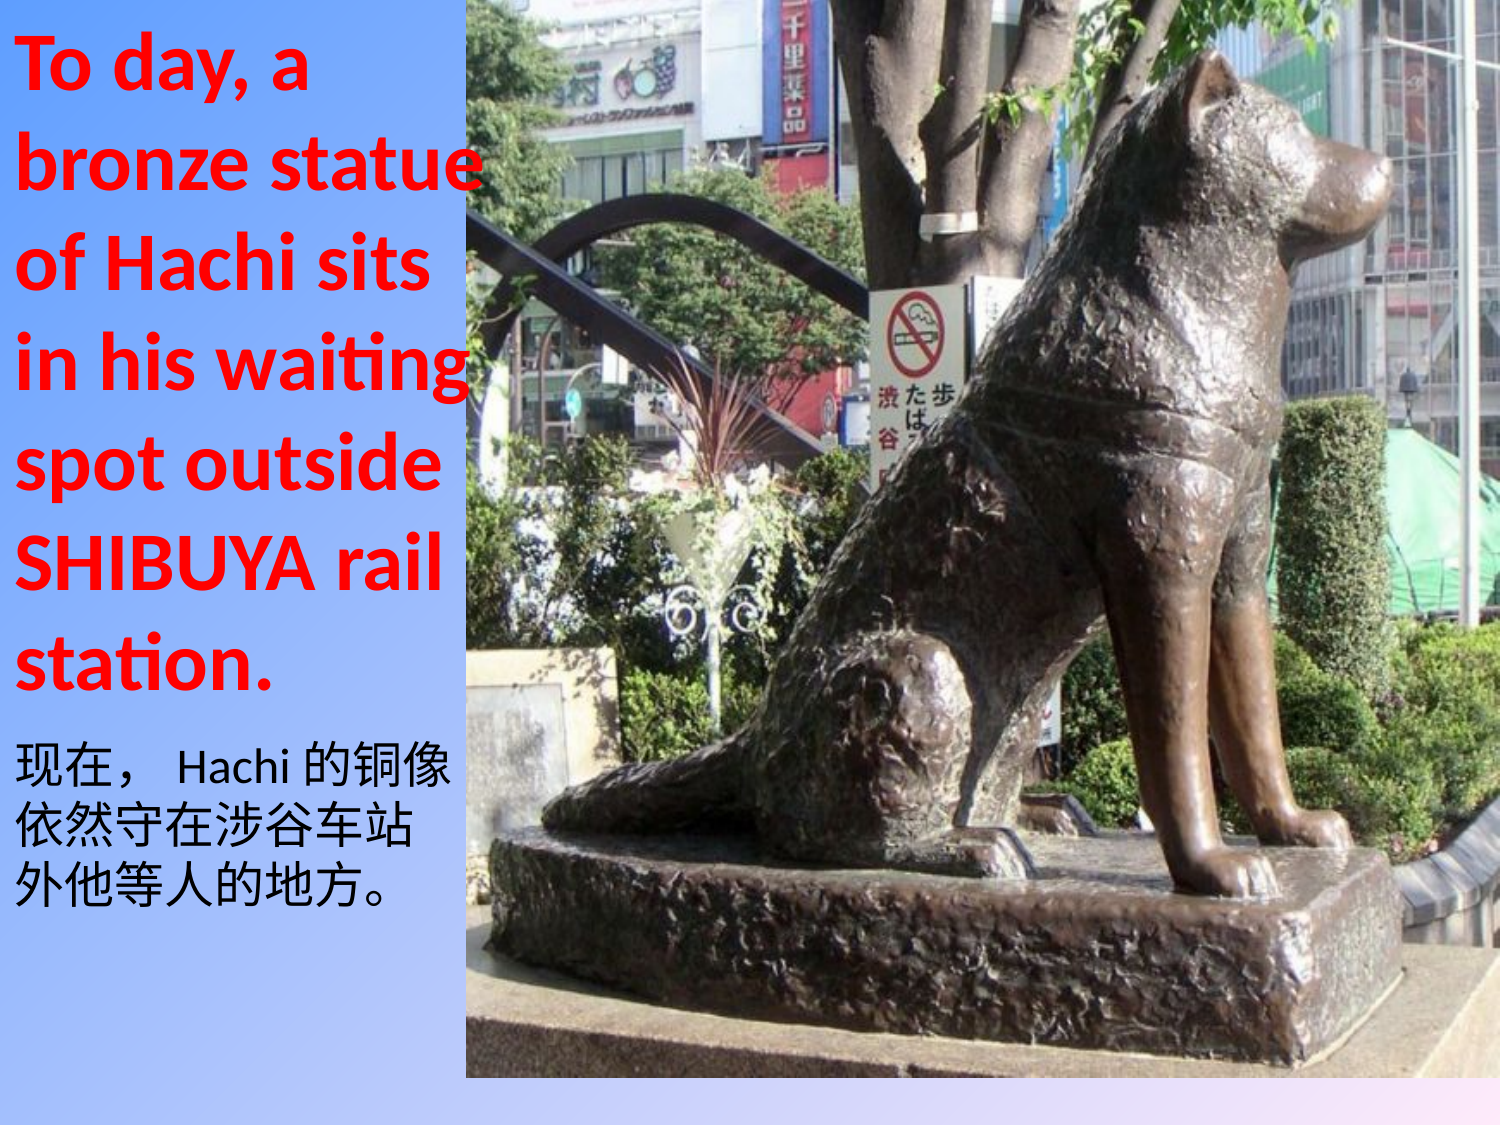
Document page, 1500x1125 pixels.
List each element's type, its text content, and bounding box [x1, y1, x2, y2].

picture [466, 0, 1500, 1079]
text_box 现在，Hachi的铜像依然守在涉谷车站外他等人的地方。 [0, 726, 461, 922]
text_box To day, a bronze statue of Hachi sits in his waiting spot outside SHIBUYA rail station. [0, 0, 464, 715]
